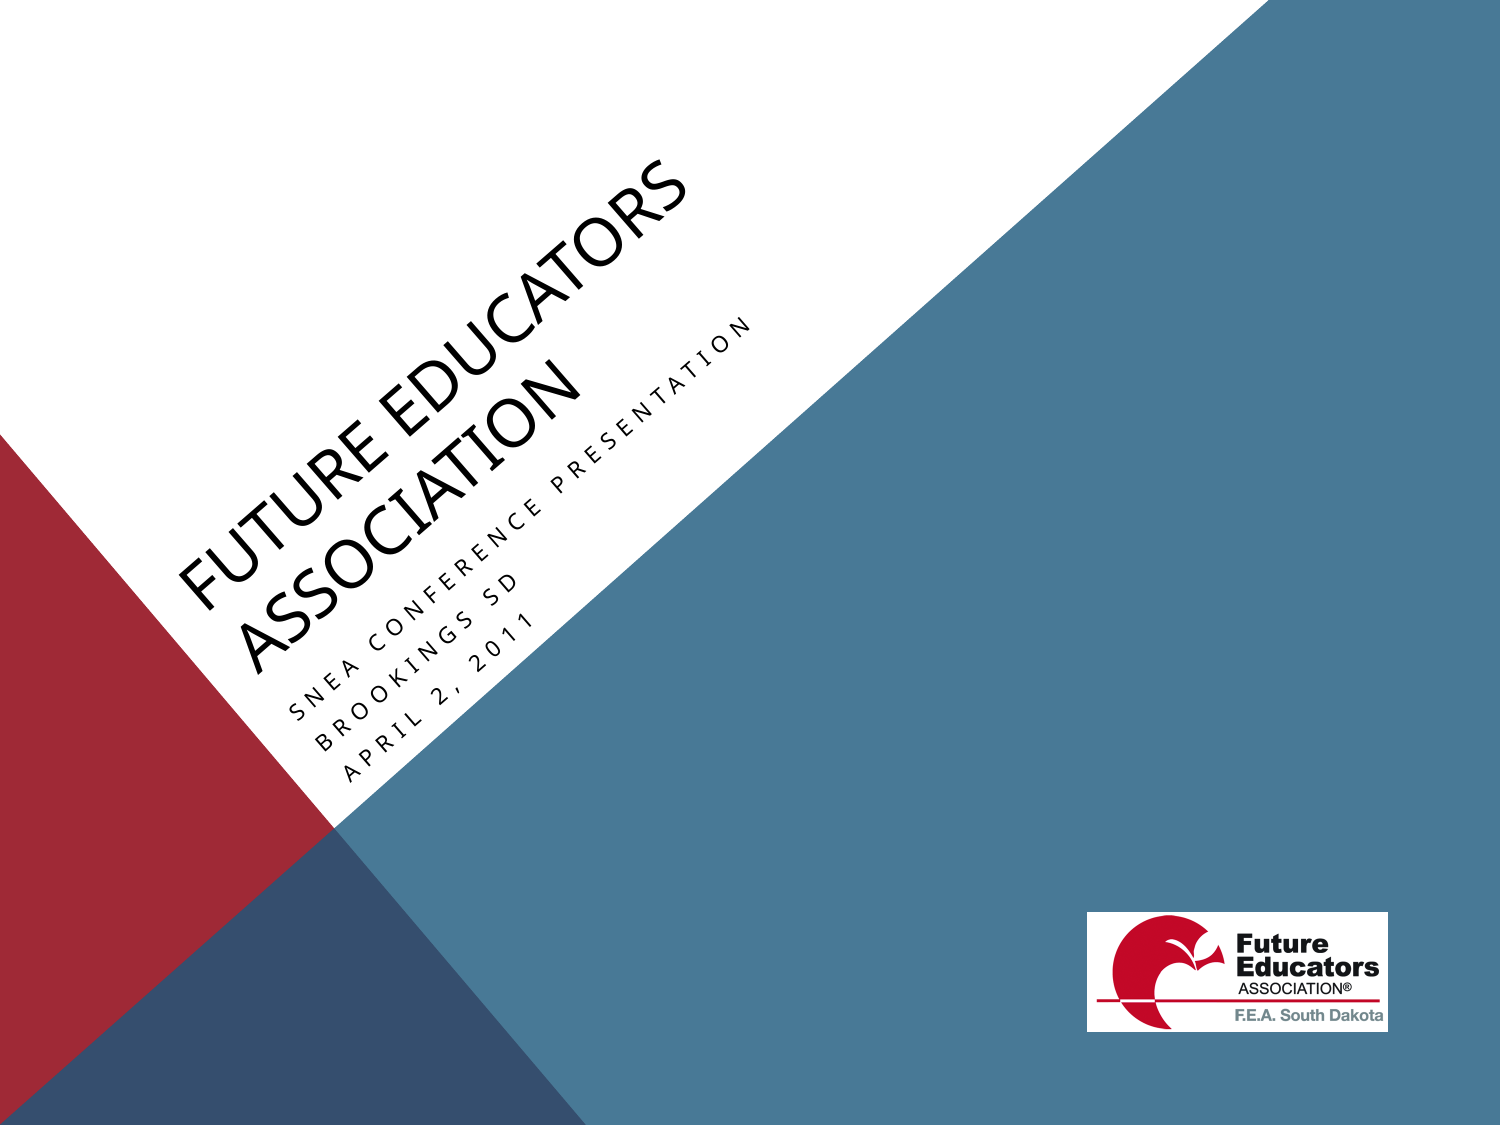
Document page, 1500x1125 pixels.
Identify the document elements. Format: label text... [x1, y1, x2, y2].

title Future educators association [116, 0, 956, 697]
picture [1087, 912, 1388, 1032]
subtitle SNEA conference presentation Brookings SD April 2, 2011 [270, 13, 1154, 804]
